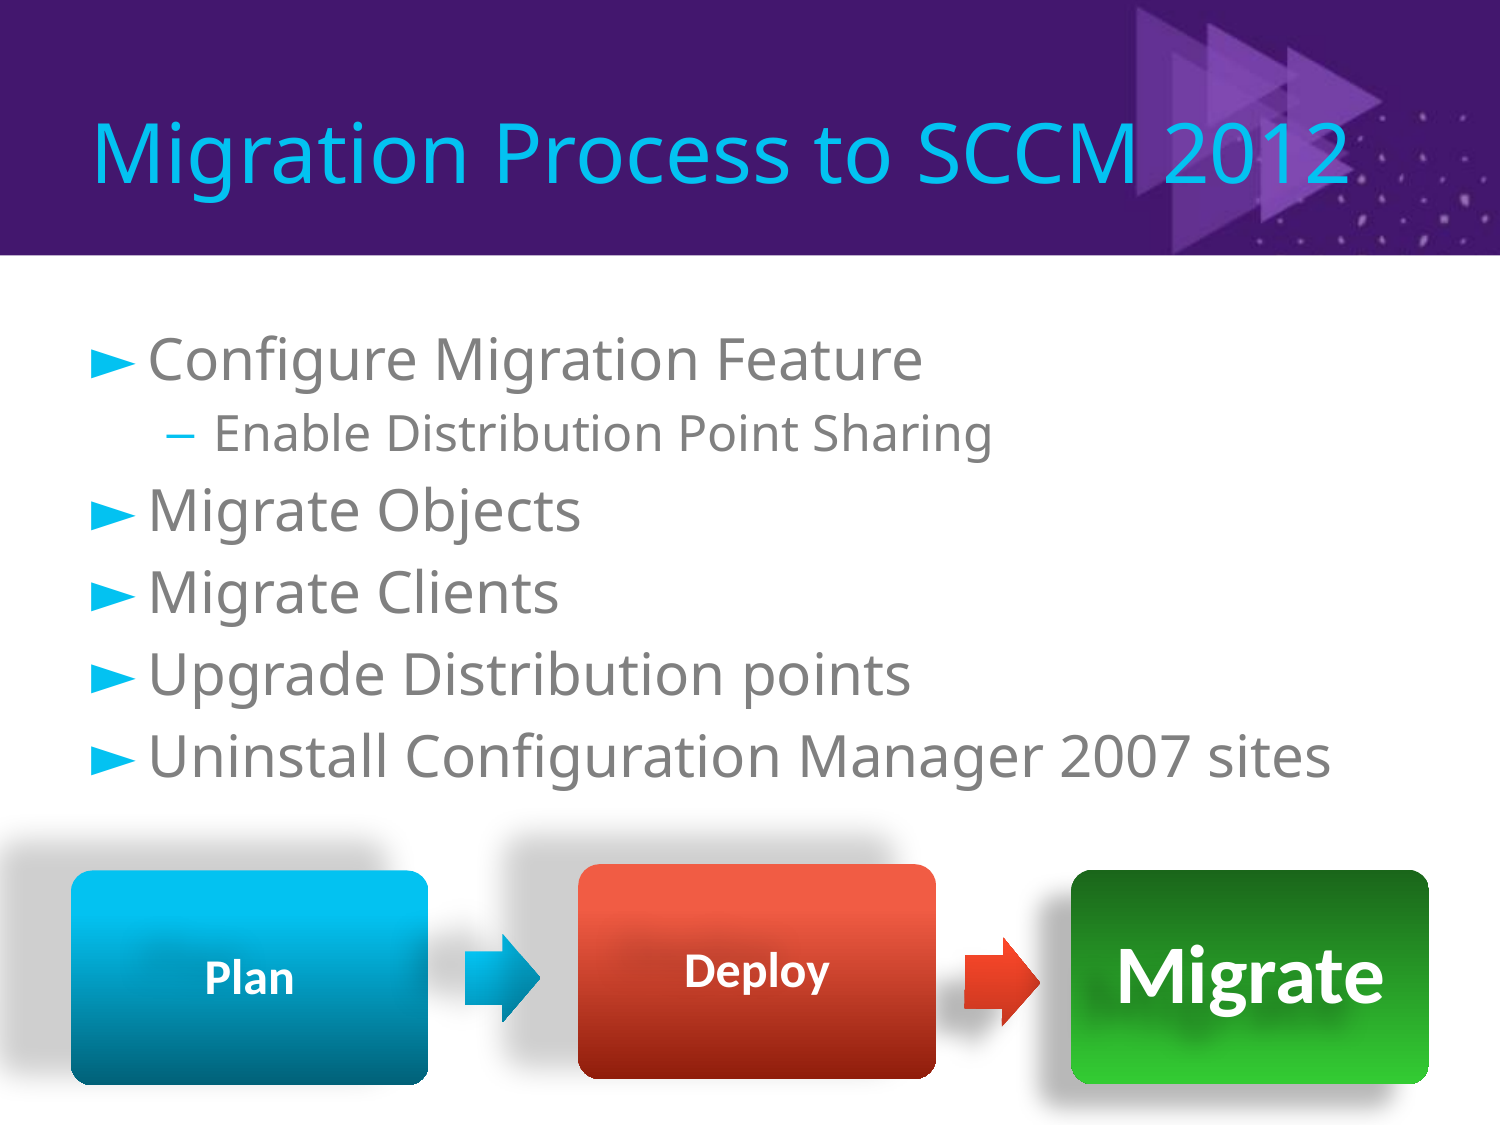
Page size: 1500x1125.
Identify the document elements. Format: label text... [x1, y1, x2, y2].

list Configure Migration Feature Enable Distribution Point Sharing Migrate Objects Migrate Clients Upgrade Distribution points Uninstall Configuration Manager 2007 sites [76, 314, 1427, 835]
title Migration Process to SCCM 2012 [75, 56, 1425, 244]
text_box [964, 937, 1041, 1027]
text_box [464, 933, 541, 1023]
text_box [577, 863, 937, 1080]
picture [0, 0, 1500, 255]
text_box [1070, 869, 1430, 1085]
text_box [70, 870, 429, 1086]
